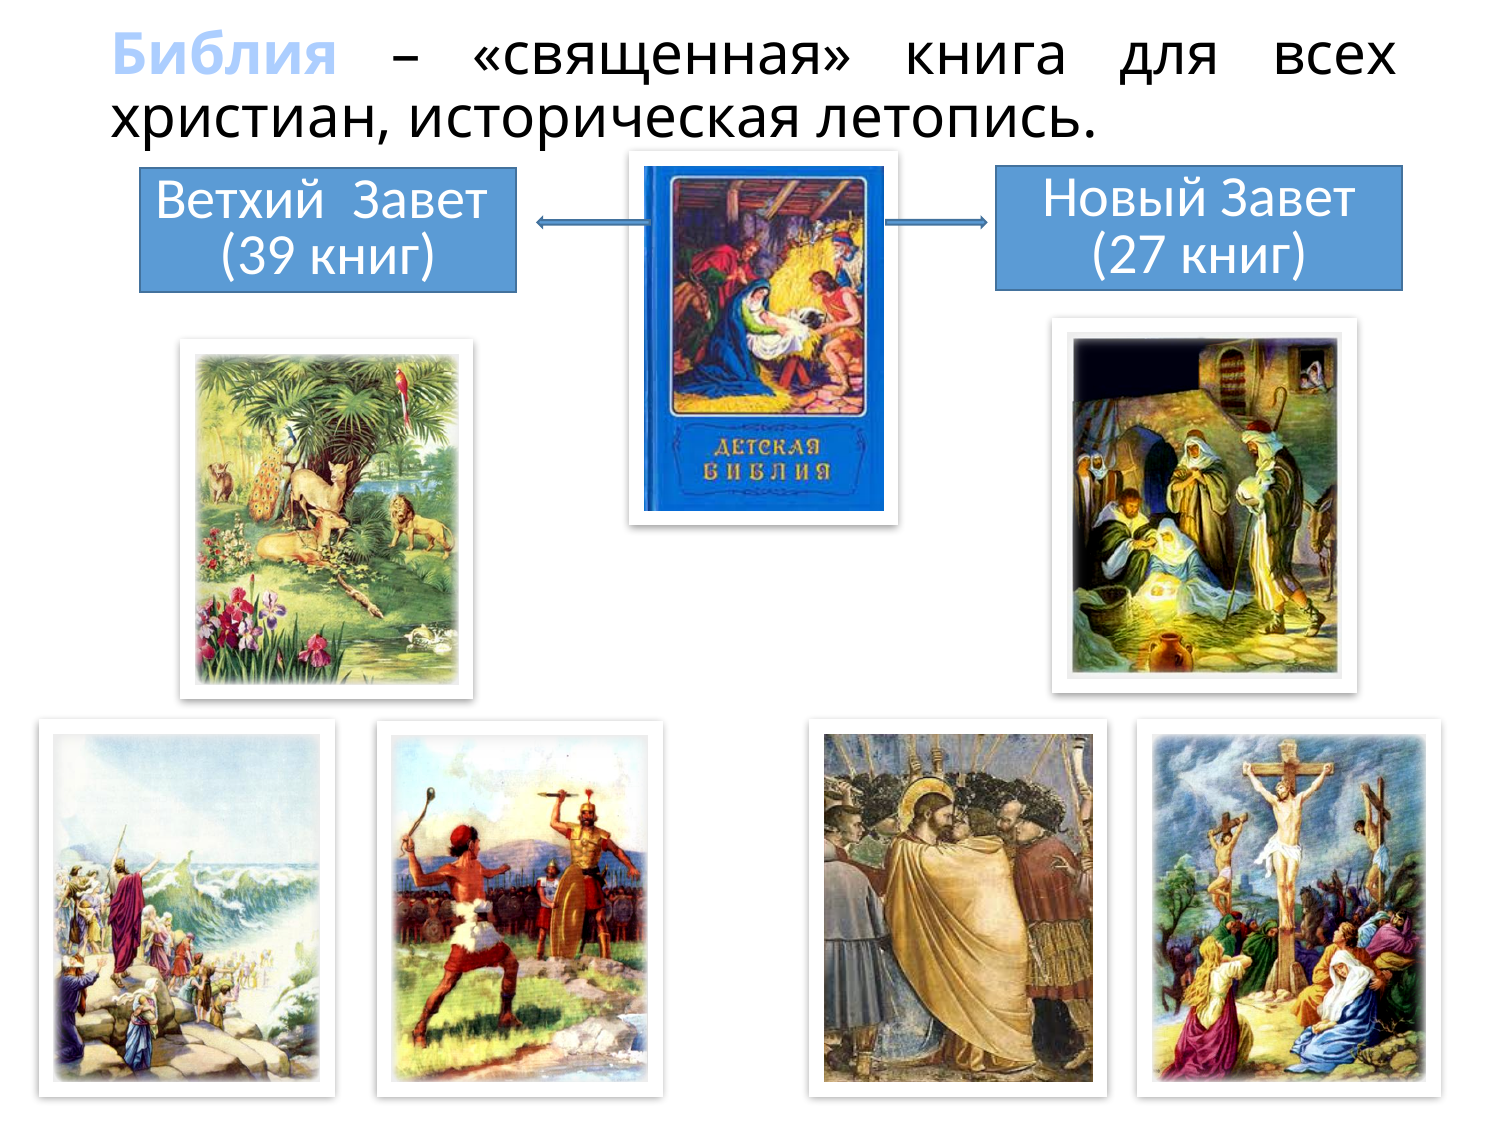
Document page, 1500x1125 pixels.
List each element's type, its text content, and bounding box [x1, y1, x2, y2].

picture [1151, 733, 1427, 1083]
text_box Библия – «священная» книга для всех христиан, историческая летопись. [94, 78, 1413, 220]
picture [643, 165, 884, 511]
picture [52, 733, 320, 1083]
picture [823, 733, 1093, 1083]
text_box [885, 215, 988, 230]
text_box Новый Завет (27 книг) [995, 165, 1403, 291]
text_box Ветхий Завет (39 книг) [139, 167, 517, 293]
picture [1066, 332, 1343, 679]
picture [391, 735, 648, 1083]
picture [194, 353, 459, 685]
text_box [535, 215, 643, 230]
